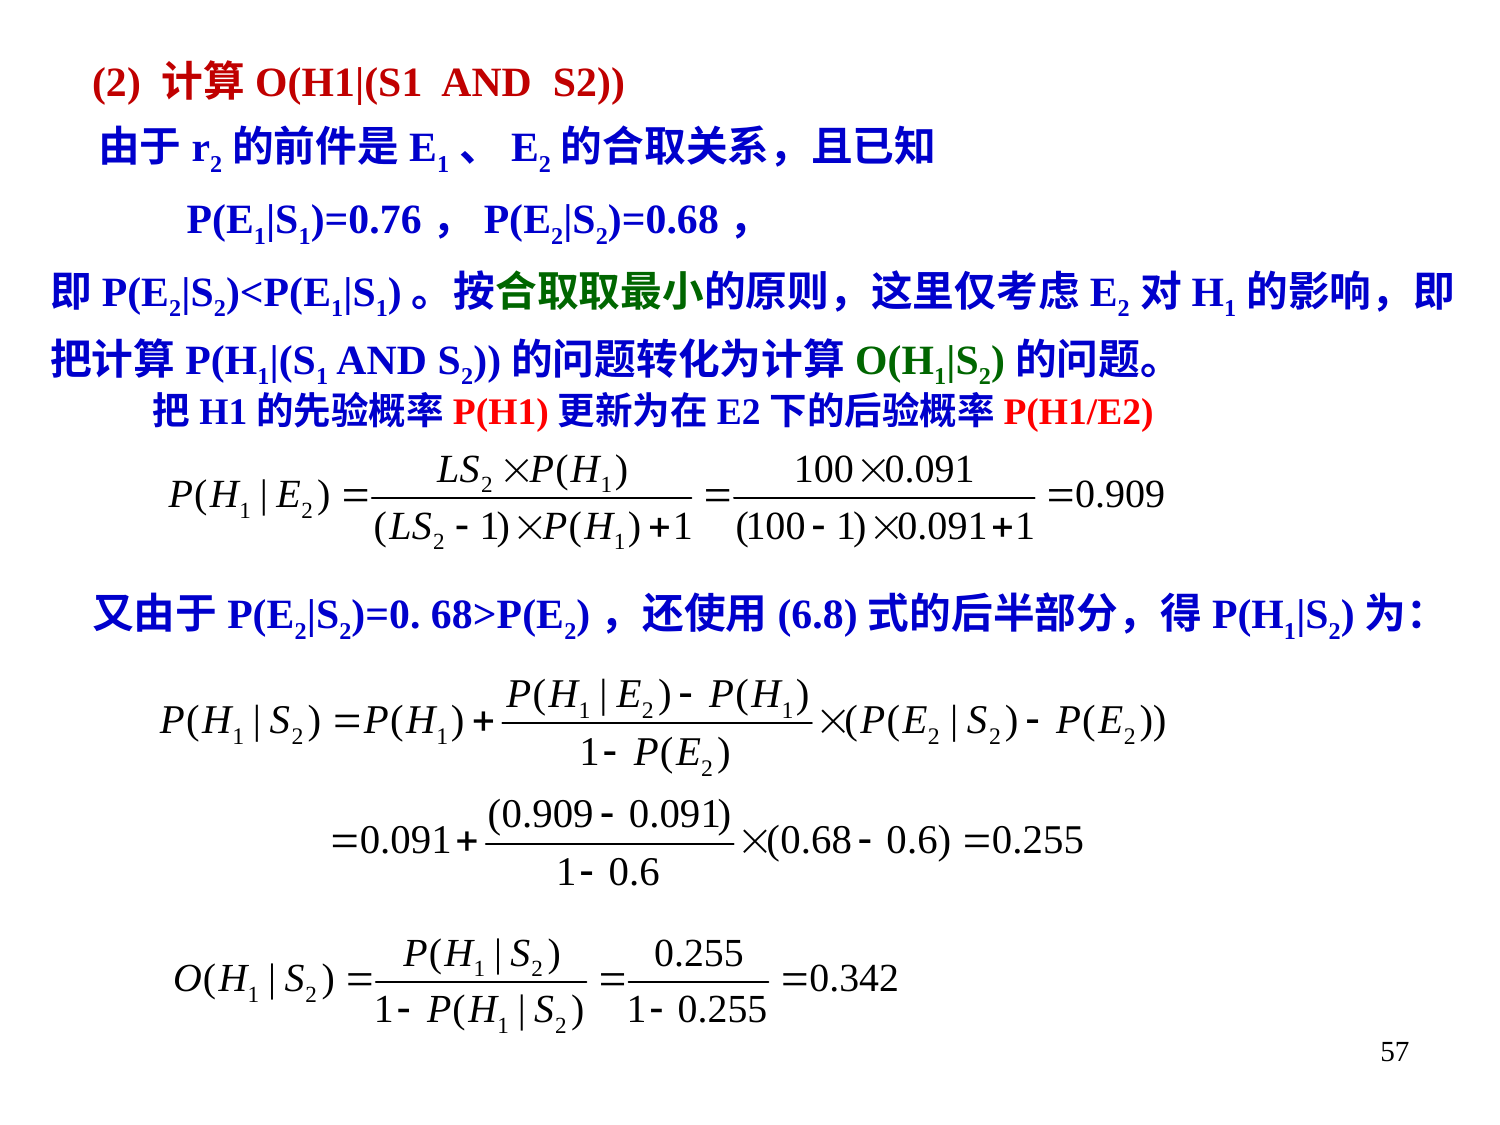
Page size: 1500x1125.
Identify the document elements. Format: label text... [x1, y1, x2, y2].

text_box (2) 计算O(H1|(S1 AND S2)) 由于r2的前件是E1、E2的合取关系，且已知 P(E1|S1)=0.76，P(E2|S2)=0.68， 即P(E2|S2)<P(E1|S1)。按合取取最小的原则，这里仅考虑E2对H1的影响，即把计算P(H1|(S1 AND S2))的问题转化为计算O(H1|S2)的问题。 [35, 36, 1471, 398]
slide_number 57 [1074, 1024, 1425, 1103]
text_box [160, 379, 1174, 559]
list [167, 928, 907, 1042]
text_box 又由于P(E2|S2)=0. 68>P(E2)，还使用(6.8)式的后半部分，得P(H1|S2)为： [29, 568, 1471, 652]
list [152, 668, 1177, 895]
